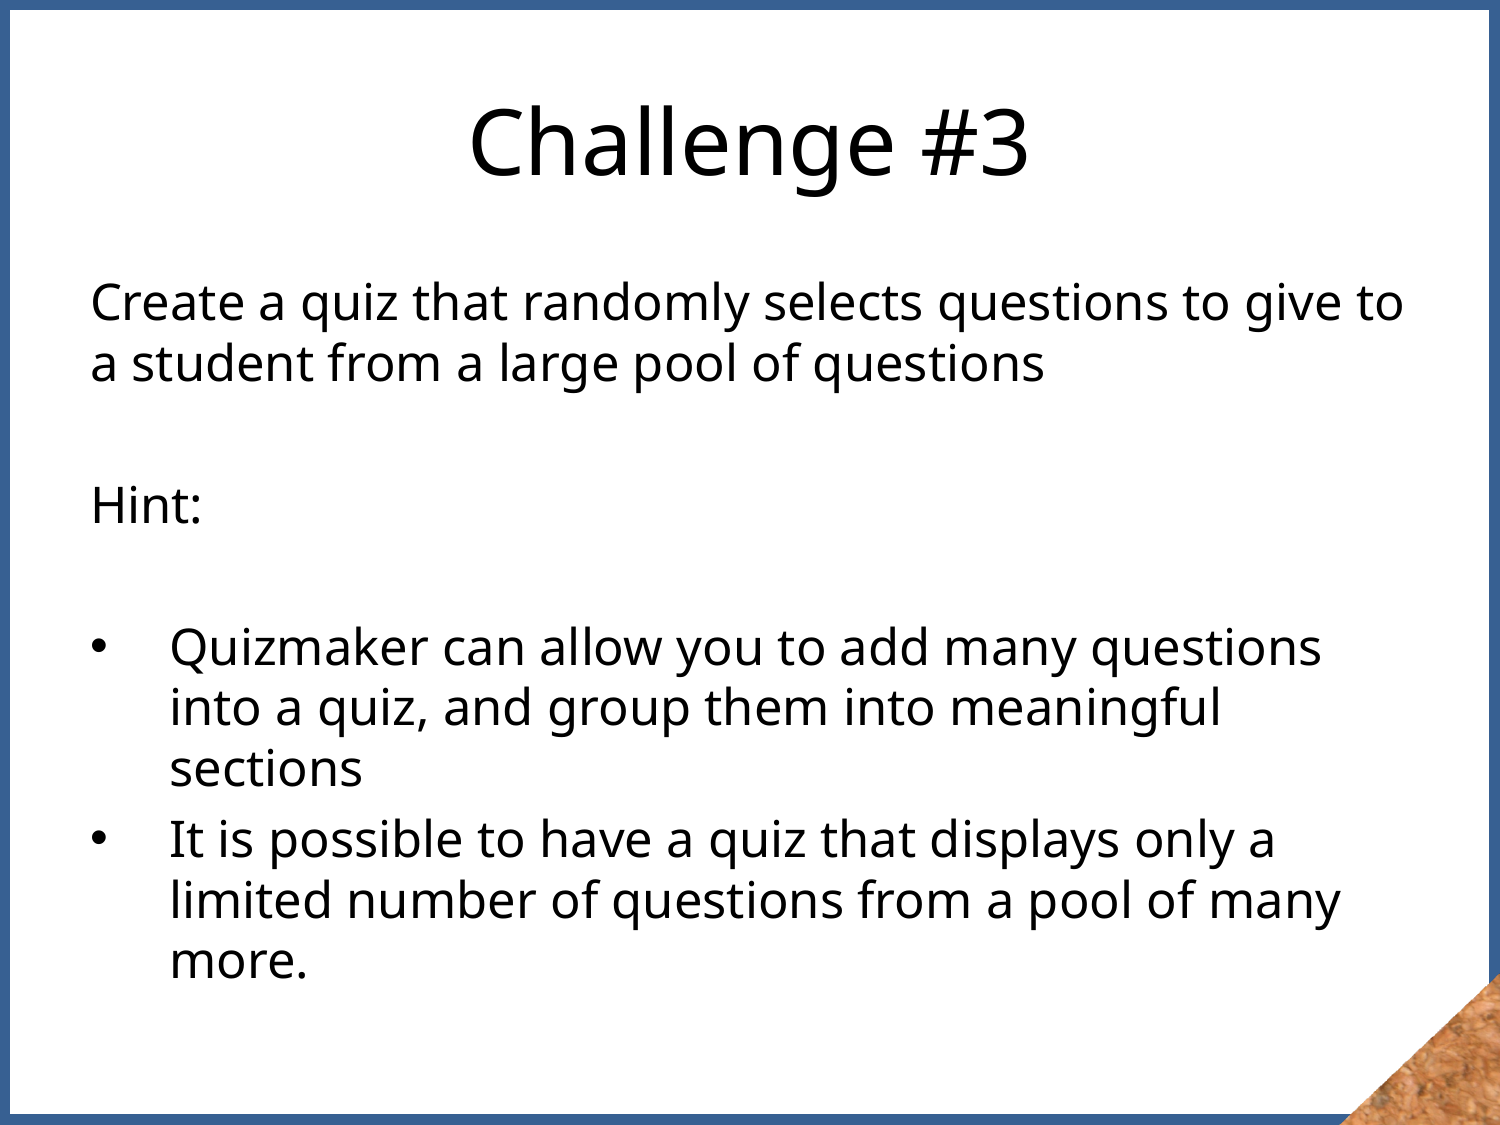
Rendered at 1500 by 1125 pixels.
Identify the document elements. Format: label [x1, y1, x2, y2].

text_box [0, 0, 1500, 1125]
picture [1328, 962, 1500, 1125]
